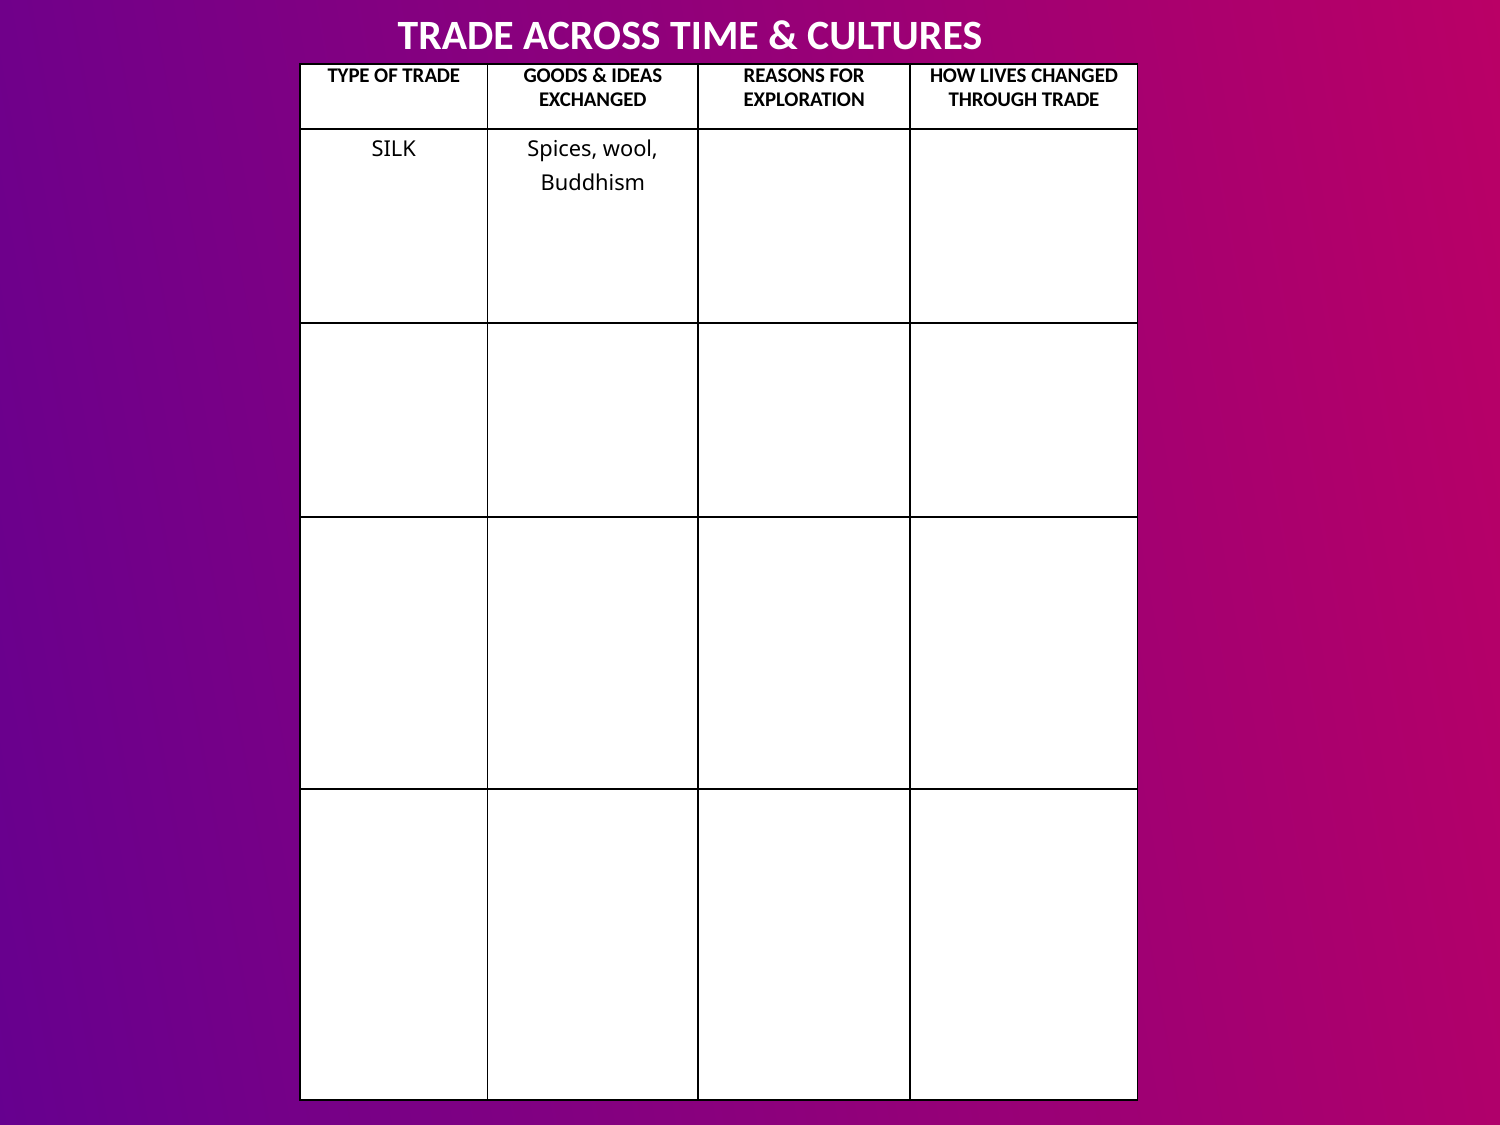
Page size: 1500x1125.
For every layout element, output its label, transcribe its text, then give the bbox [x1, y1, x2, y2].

table_cell [911, 790, 1137, 1099]
table_cell [301, 790, 487, 1099]
table_cell [488, 324, 697, 516]
table_cell [911, 130, 1137, 322]
table_cell SILK [301, 130, 487, 322]
table_header TYPE OF TRADE [301, 65, 487, 128]
table_cell [699, 518, 909, 788]
table_header GOODS & IDEAS EXCHANGED [488, 65, 697, 128]
table_cell [911, 324, 1137, 516]
table_header HOW LIVES CHANGED THROUGH TRADE [911, 65, 1137, 128]
table_cell [301, 518, 487, 788]
text_box TRADE ACROSS TIME & CULTURES [382, 0, 998, 63]
table_cell [488, 790, 697, 1099]
table_cell [699, 324, 909, 516]
table_cell [911, 518, 1137, 788]
table_cell [488, 518, 697, 788]
table_cell [699, 790, 909, 1099]
table_header REASONS FOR EXPLORATION [699, 65, 909, 128]
table_cell [301, 324, 487, 516]
table_cell [699, 130, 909, 322]
table_cell Spices, wool, Buddhism [488, 130, 697, 322]
